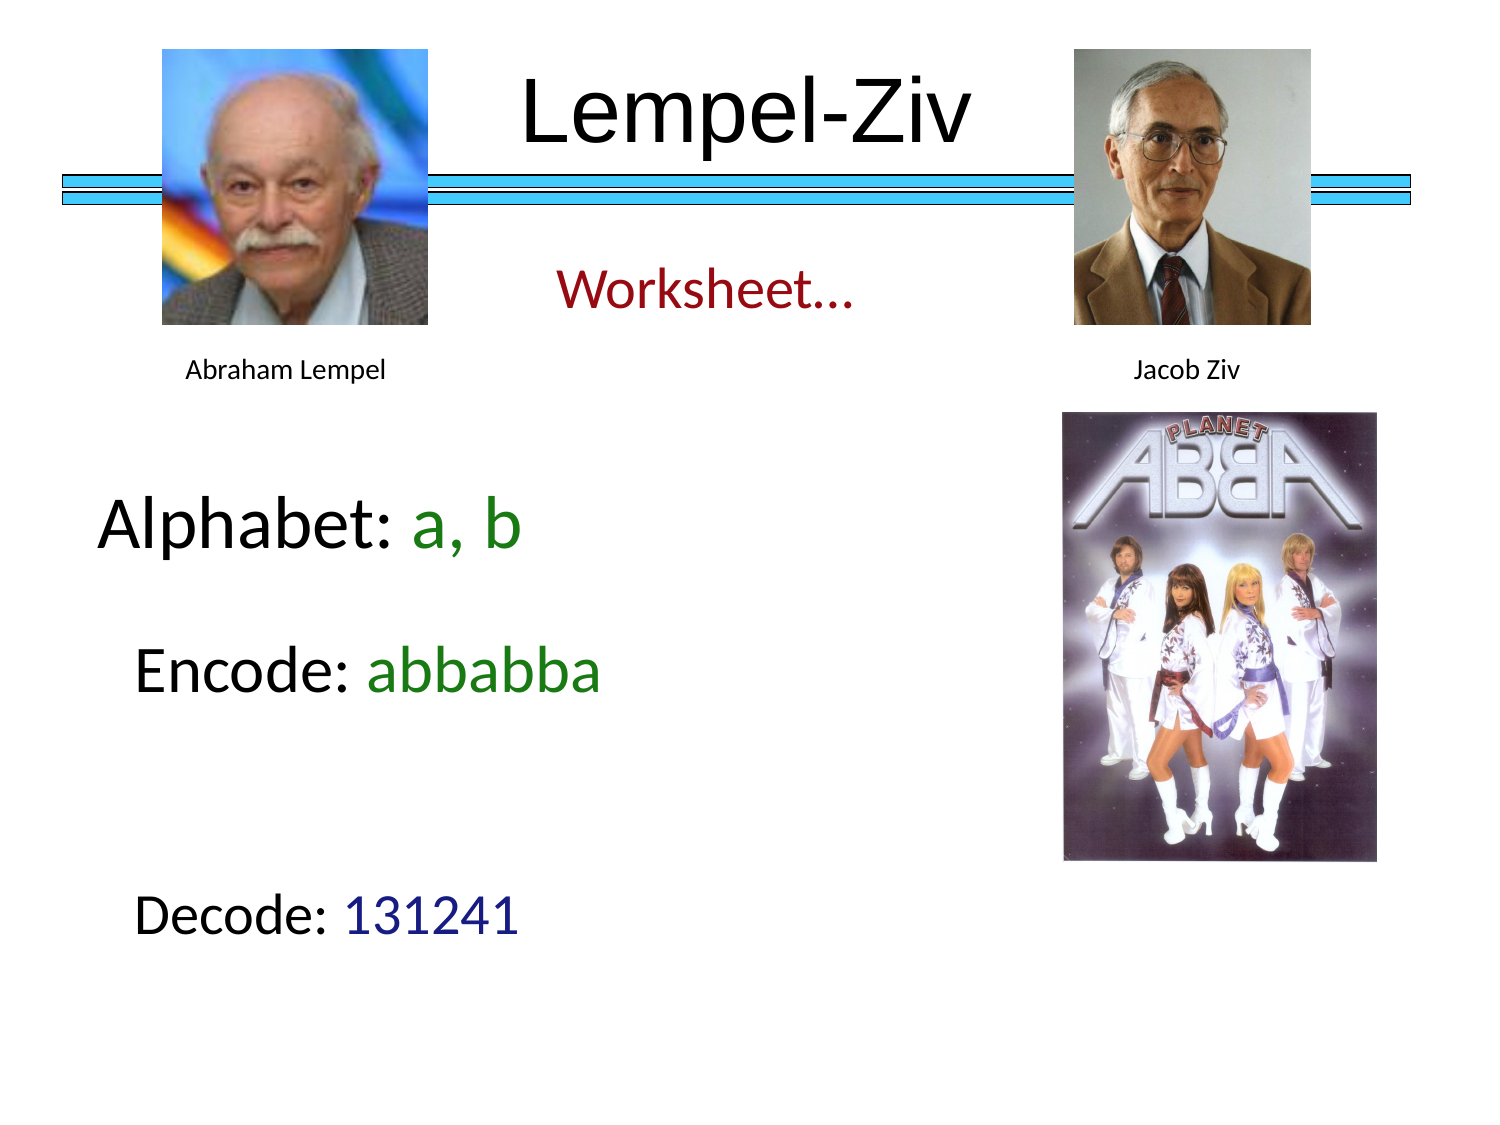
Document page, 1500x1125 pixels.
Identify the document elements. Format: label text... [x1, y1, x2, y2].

picture [162, 49, 428, 326]
text_box Abraham Lempel [178, 349, 394, 385]
text_box Alphabet: a, b [91, 473, 812, 576]
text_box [1315, 174, 1411, 205]
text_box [432, 174, 1069, 205]
picture [1062, 412, 1377, 863]
title Lempel-Ziv [112, 0, 1388, 173]
text_box Jacob Ziv [1127, 349, 1248, 385]
text_box Encode: abbabba Decode: 131241 [128, 626, 610, 946]
picture [1074, 49, 1311, 326]
text_box Worksheet… [549, 249, 946, 332]
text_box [62, 174, 157, 205]
